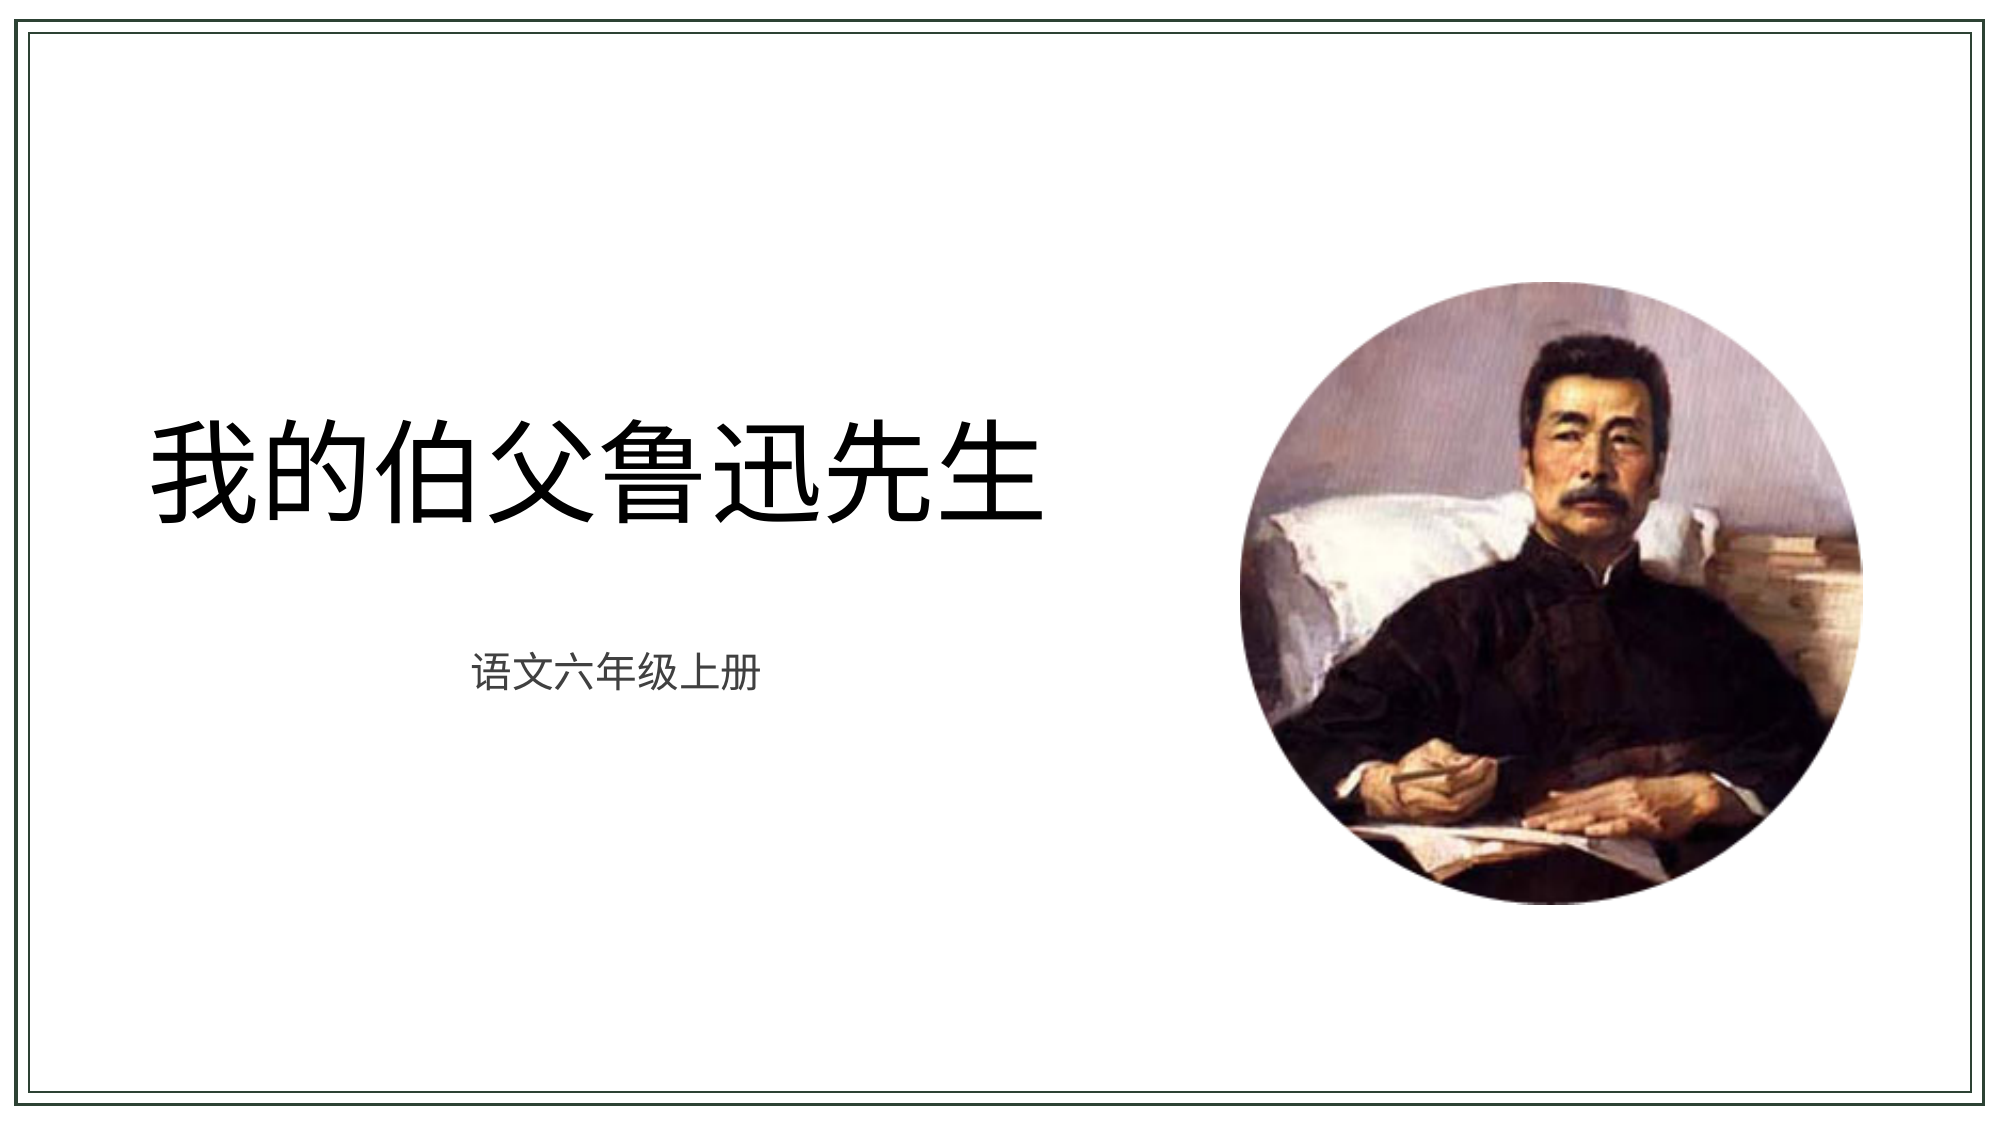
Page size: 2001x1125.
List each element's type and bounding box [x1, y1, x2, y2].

picture [1240, 282, 1863, 905]
text_box [15, 20, 1984, 1105]
